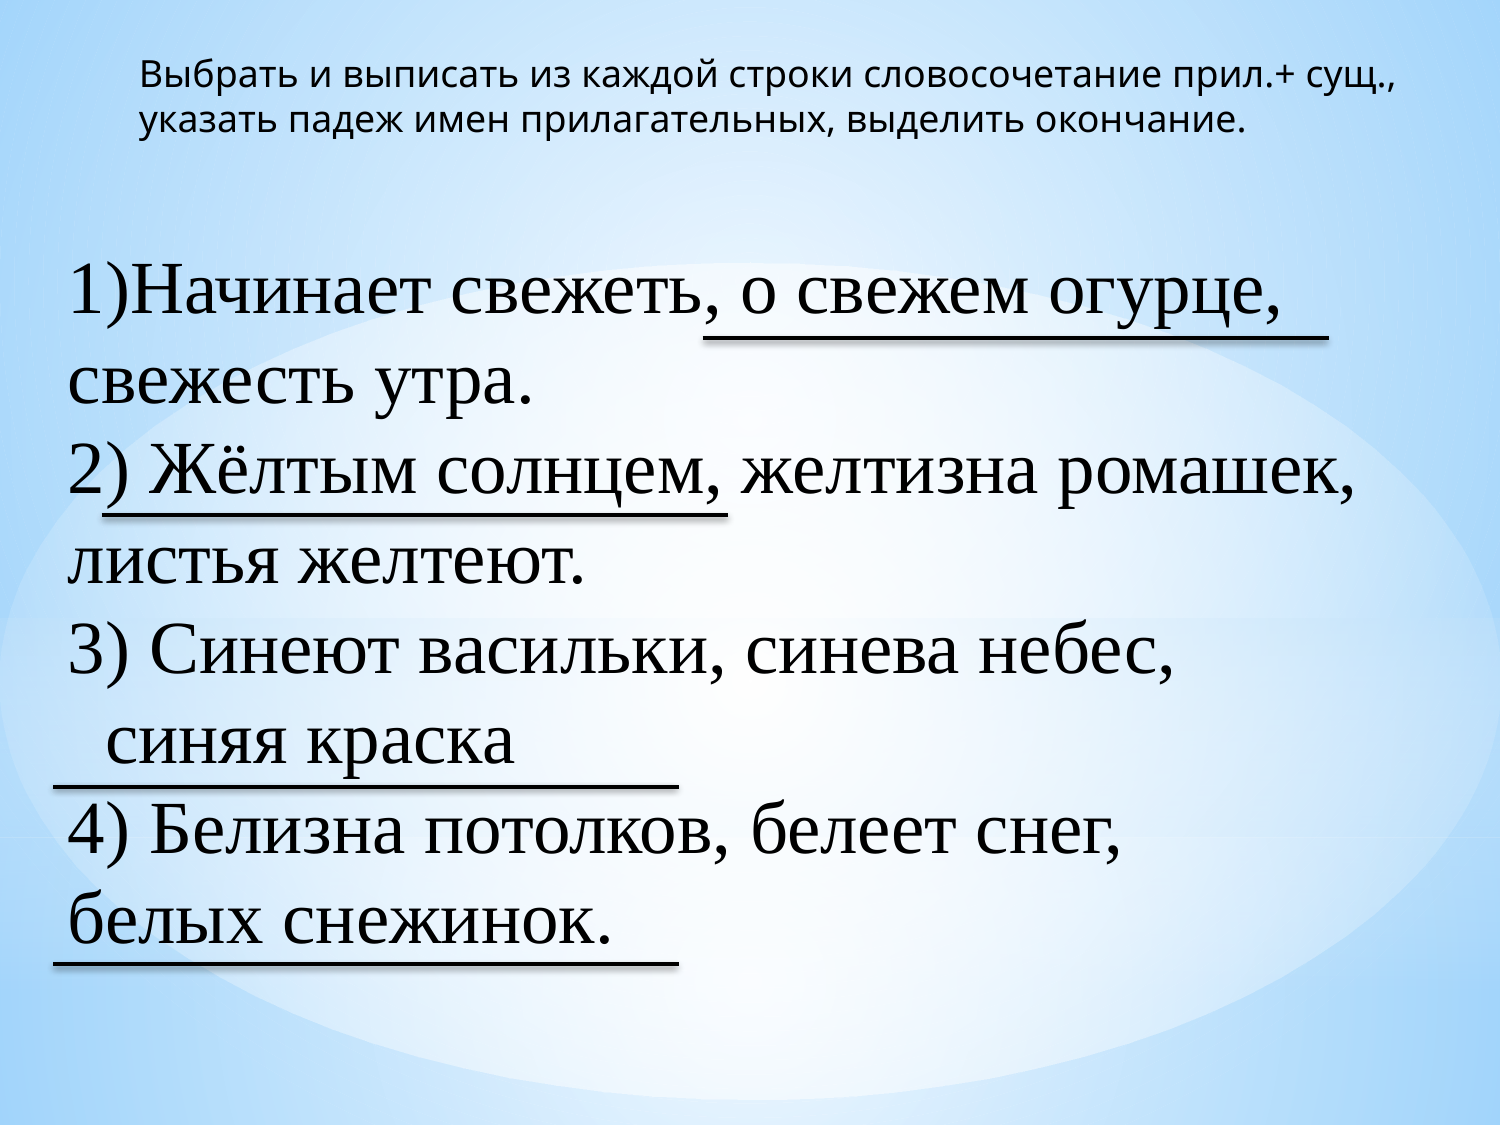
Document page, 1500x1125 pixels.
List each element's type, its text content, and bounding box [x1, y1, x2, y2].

text_box 1)Начинает свежеть, о свежем огурце, свежесть утра. 2) Жёлтым солнцем, желтизна ромашек, листья желтеют. 3) Синеют васильки, синева небес, синяя краска 4) Белизна потолков, белеет снег, белых снежинок. [53, 231, 1483, 967]
text_box Выбрать и выписать из каждой строки словосочетание прил.+ сущ., указать падеж имен прилагательных, выделить окончание. [123, 42, 1447, 148]
